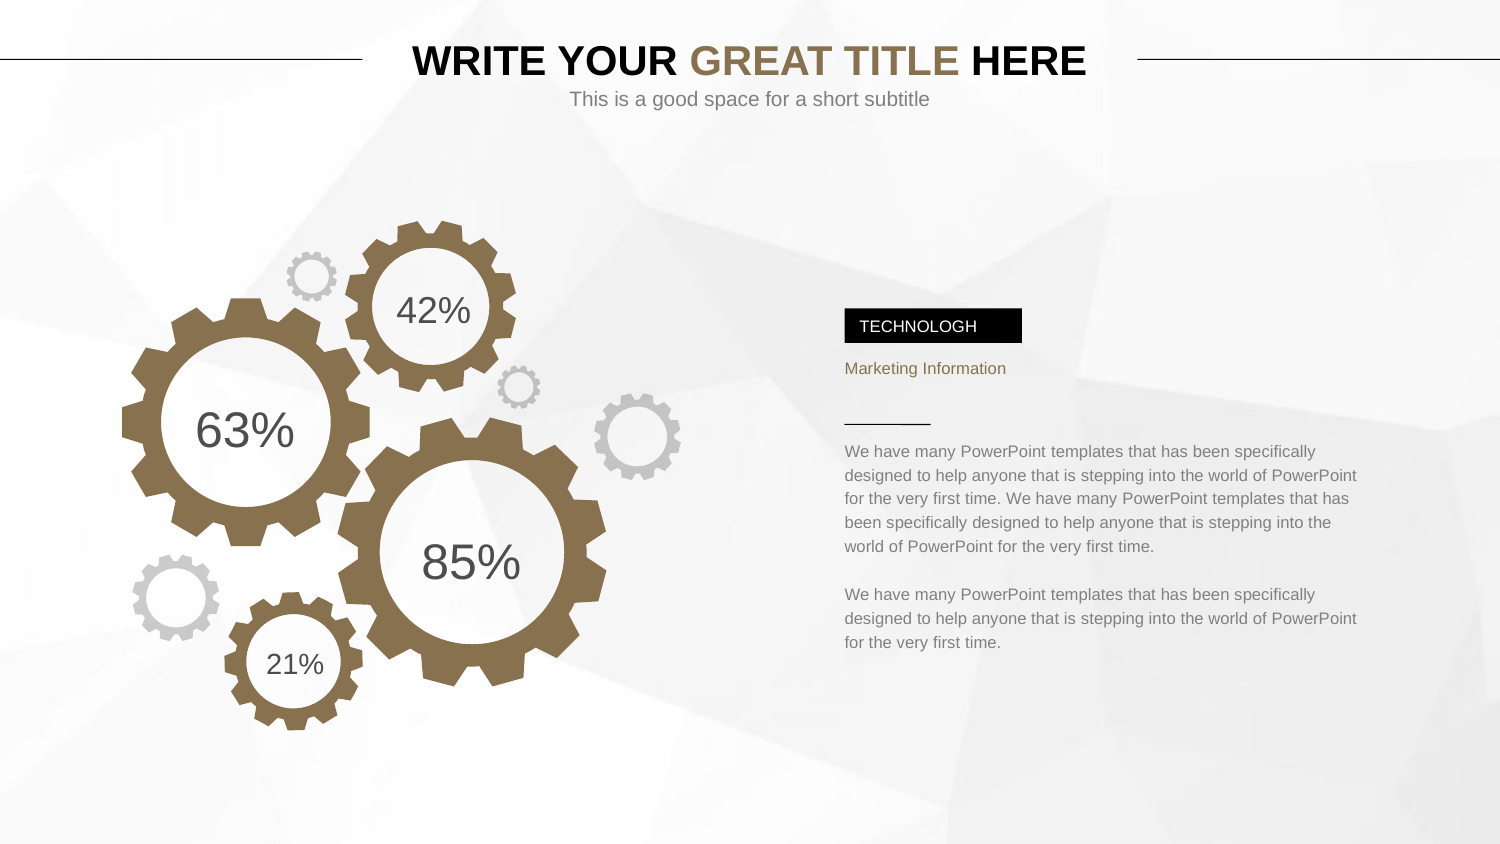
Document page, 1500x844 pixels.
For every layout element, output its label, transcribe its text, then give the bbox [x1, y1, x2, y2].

text_box 85% [416, 517, 526, 590]
text_box 42% [379, 276, 489, 331]
text_box [132, 554, 220, 642]
text_box [337, 417, 607, 687]
text_box [345, 220, 516, 393]
text_box [497, 365, 541, 409]
text_box TECHNOLOGH [844, 308, 1022, 343]
text_box [122, 298, 370, 547]
text_box This is a good space for a short subtitle [554, 78, 945, 119]
text_box We have many PowerPoint templates that has been specifically designed to help anyone that is stepping into the world of PowerPoint for the very first time. We have many PowerPoint templates that has been specifically designed to help anyone that is stepping into the world of PowerPoint for the very first time. We have many PowerPoint templates that has been specifically designed to help anyone that is stepping into the world of PowerPoint for the very first time. [844, 436, 1371, 652]
picture [0, 0, 1500, 844]
text_box [286, 251, 337, 302]
text_box 21% [240, 638, 350, 681]
text_box Marketing Information [844, 353, 1022, 378]
text_box [594, 393, 681, 481]
text_box WRITE YOUR GREAT TITLE HERE [397, 26, 1103, 92]
text_box 63% [190, 385, 300, 458]
text_box [224, 592, 363, 731]
